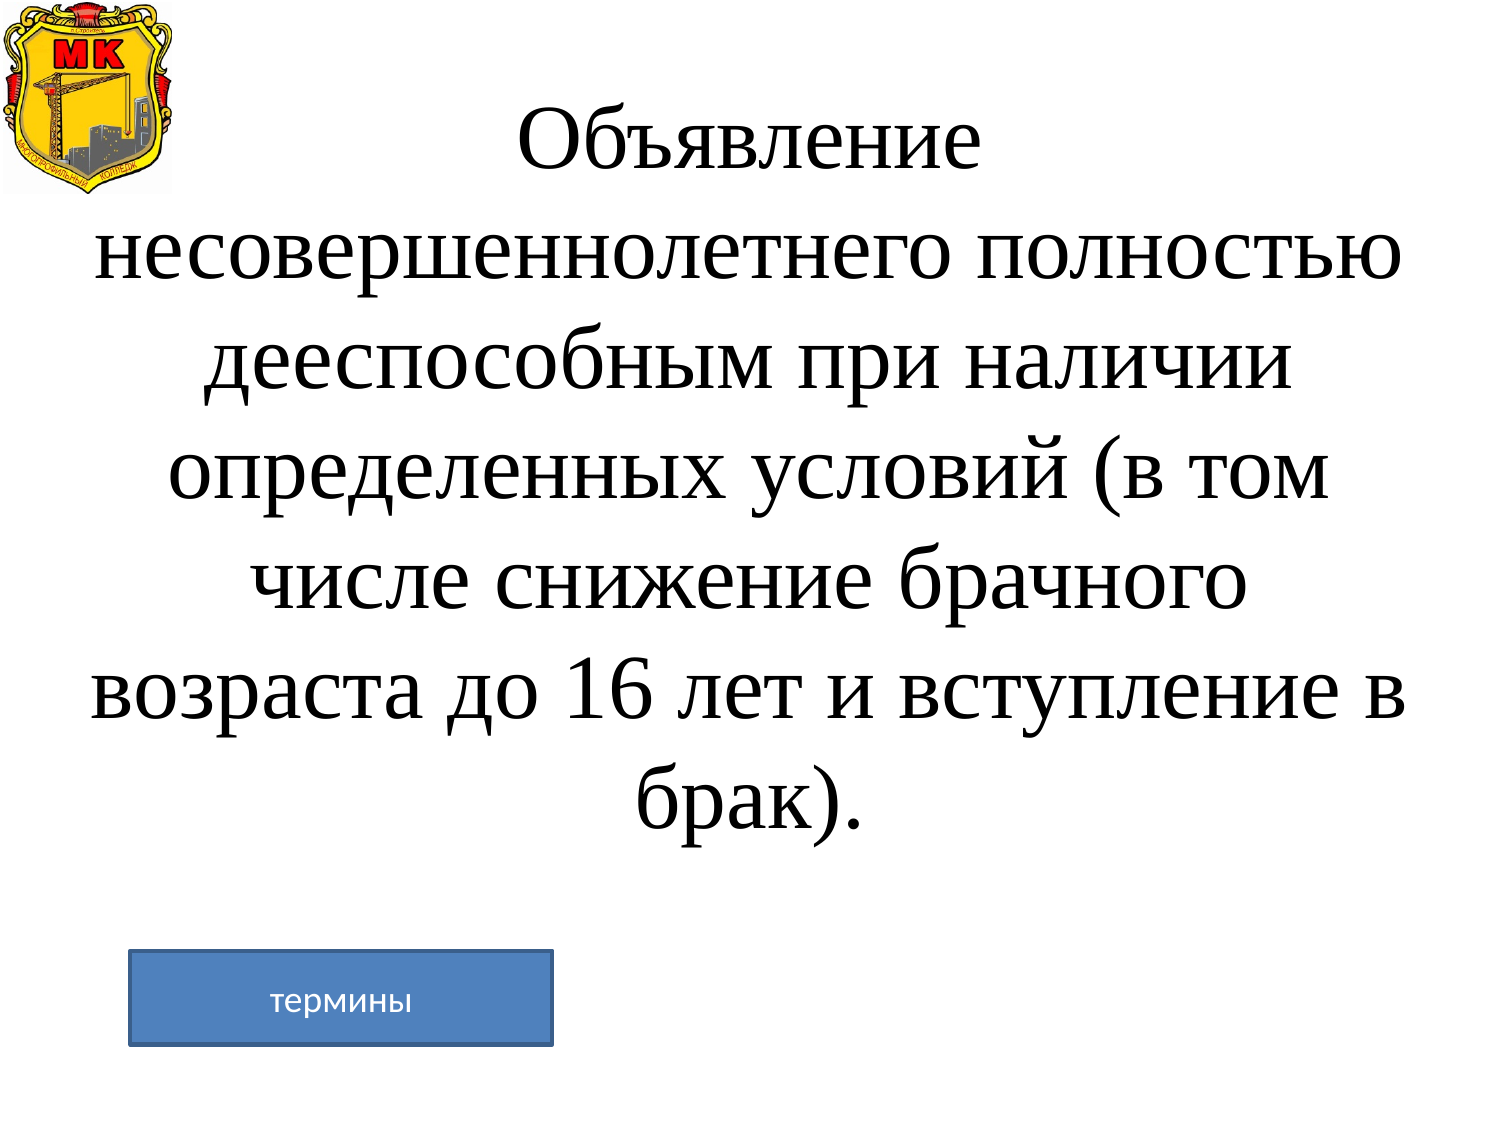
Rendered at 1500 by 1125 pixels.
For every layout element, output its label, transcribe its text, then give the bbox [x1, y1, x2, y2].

picture [3, 2, 172, 194]
title Объявление несовершеннолетнего полностью дееспособным при наличии определенных условий (в том числе снижение брачного возраста до 16 лет и вступление в брак). [75, 45, 1425, 879]
text_box термины [128, 949, 554, 1047]
